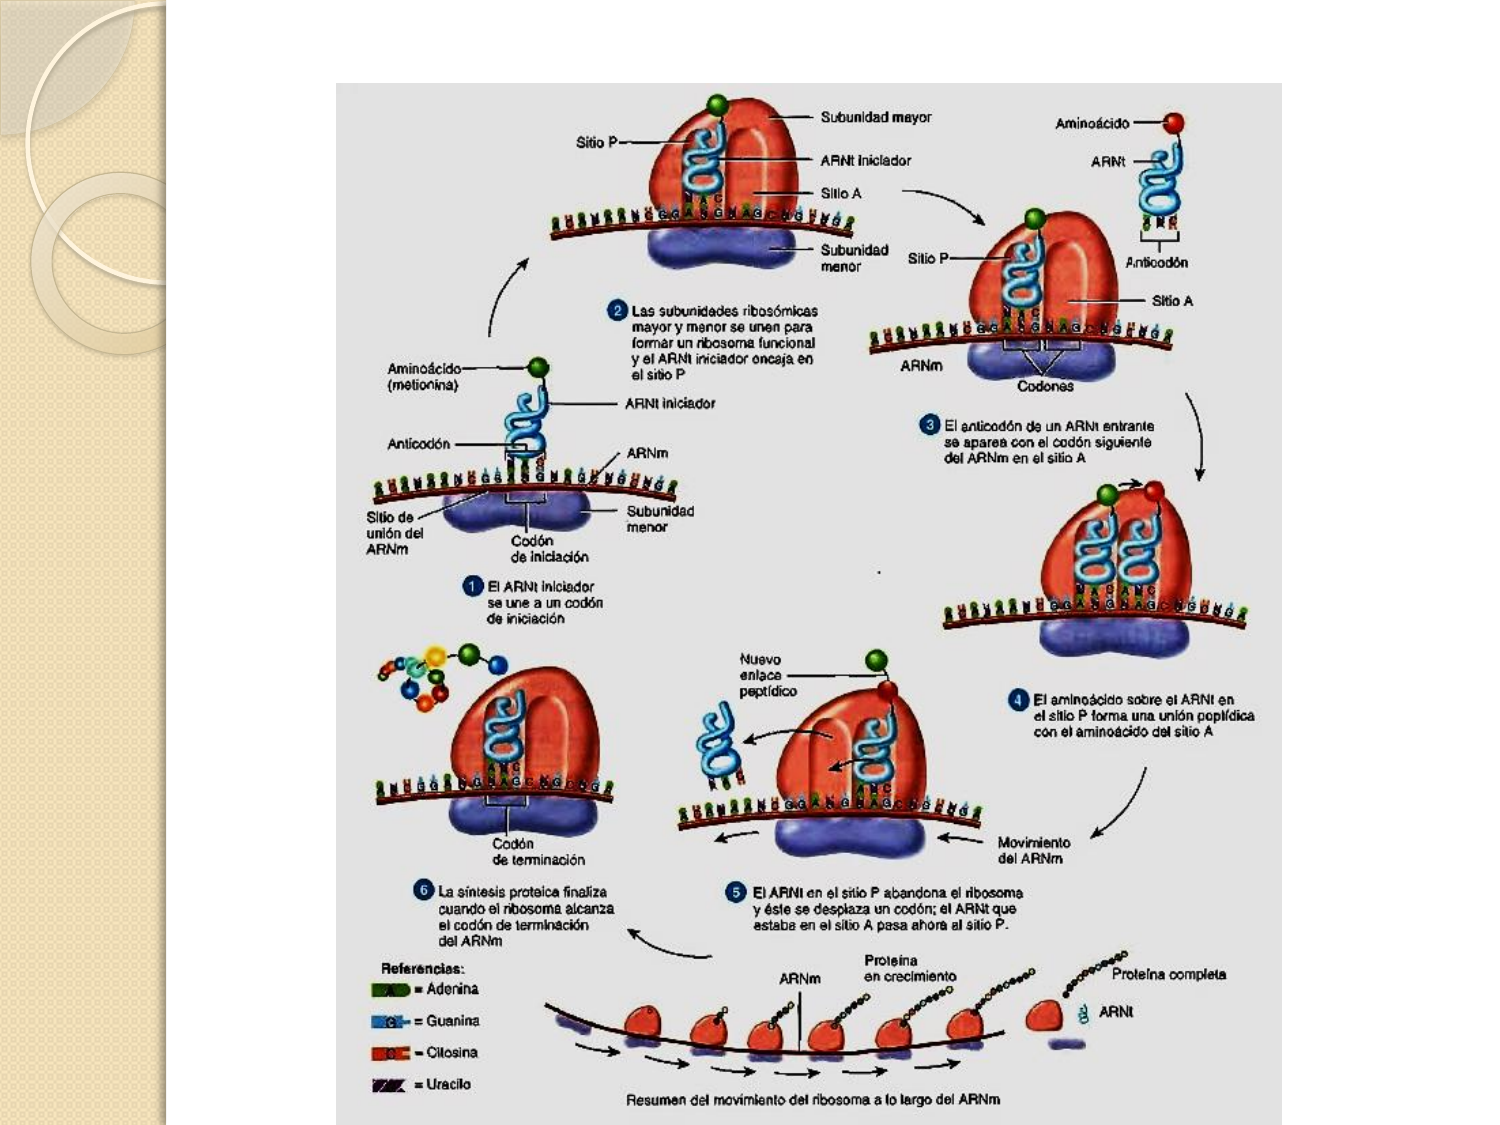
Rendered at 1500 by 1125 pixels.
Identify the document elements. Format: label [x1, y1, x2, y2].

list [336, 83, 1282, 1125]
